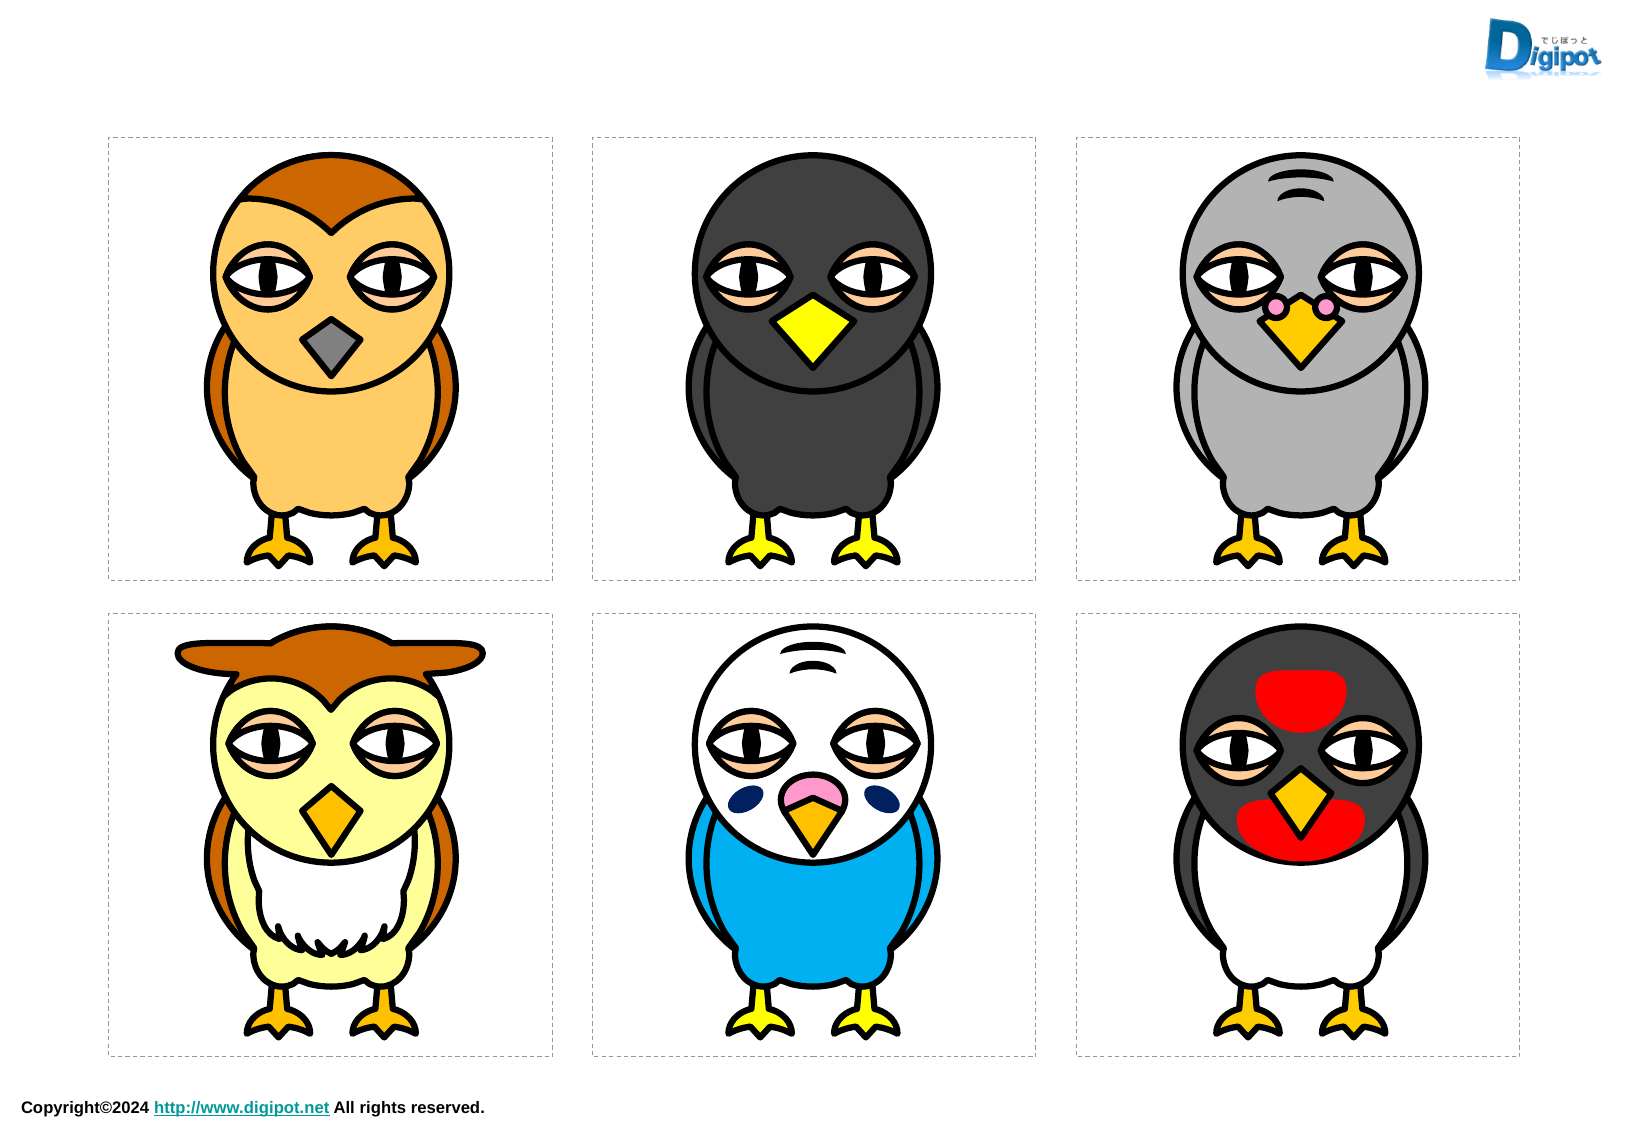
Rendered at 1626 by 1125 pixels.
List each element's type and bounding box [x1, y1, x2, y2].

text_box [688, 626, 938, 1038]
text_box [177, 626, 483, 1038]
text_box [688, 155, 938, 567]
text_box [1176, 626, 1426, 1038]
text_box [206, 154, 456, 567]
text_box [1176, 155, 1426, 567]
picture [1485, 18, 1602, 82]
